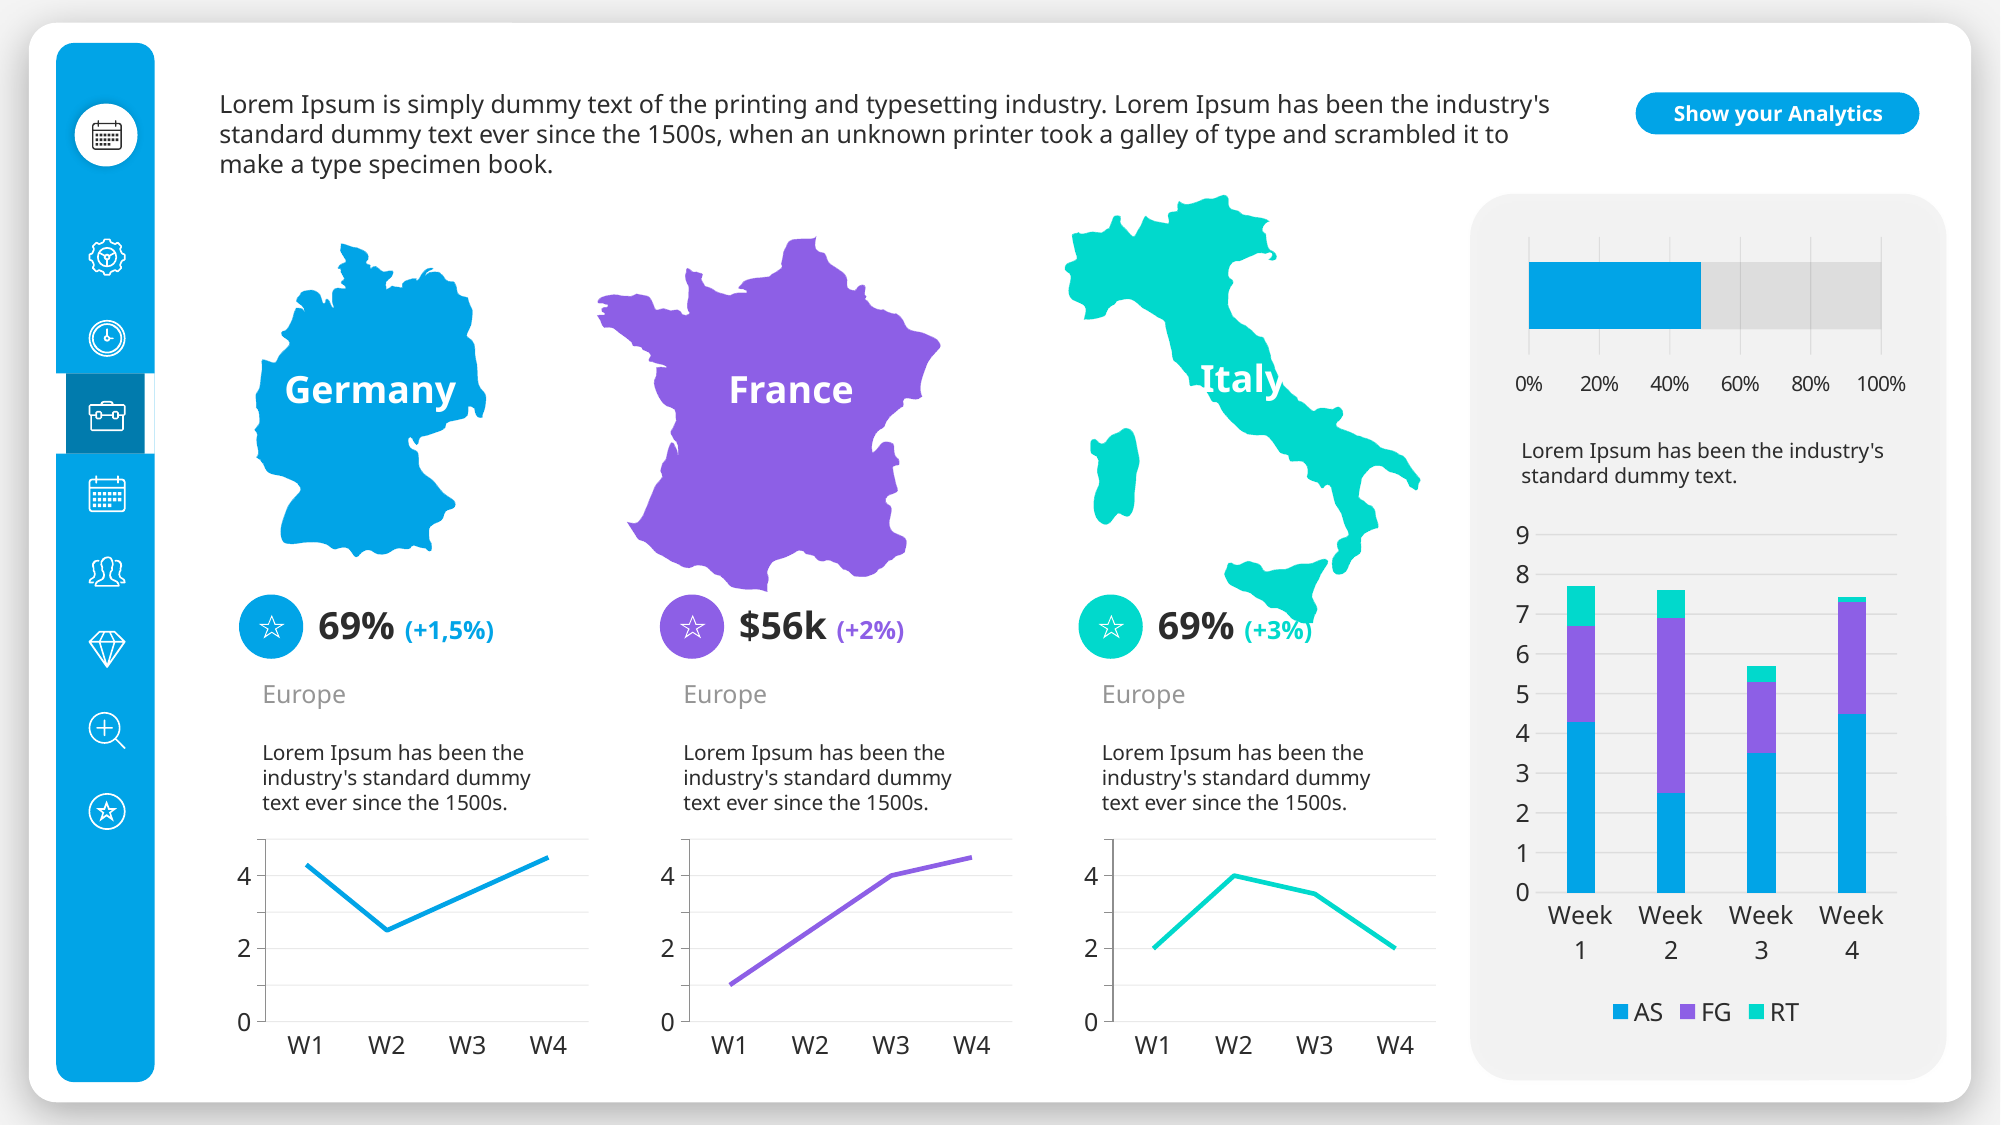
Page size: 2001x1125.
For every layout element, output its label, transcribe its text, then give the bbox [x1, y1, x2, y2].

chart [1506, 233, 1915, 401]
chart [229, 834, 597, 1067]
text_box [1100, 625, 1123, 639]
text_box Lorem Ipsum has been the industry's standard dummy text. [1506, 430, 1920, 495]
text_box [658, 593, 724, 660]
text_box [679, 614, 706, 639]
chart [1507, 506, 1906, 1035]
text_box Europe [247, 670, 583, 716]
text_box [1634, 93, 1647, 134]
text_box 69% (+3%) [1143, 595, 1422, 655]
chart [653, 834, 1020, 1067]
text_box France [612, 359, 971, 419]
text_box Lorem Ipsum is simply dummy text of the printing and typesetting industry. Lorem Ipsum has been the industry's standard dummy text ever since the 1500s, when an unknown printer took a galley of type and scrambled it to make a type specimen book. [204, 81, 1586, 186]
text_box [596, 235, 941, 359]
text_box [88, 475, 126, 513]
chart [1076, 834, 1444, 1067]
text_box [88, 556, 126, 587]
text_box Lorem Ipsum has been the industry's standard dummy text ever since the 1500s. [247, 732, 583, 822]
text_box [277, 243, 476, 359]
text_box [258, 614, 285, 639]
text_box [88, 711, 126, 749]
text_box Show your Analytics [1647, 93, 1909, 134]
text_box [626, 419, 907, 592]
text_box [73, 102, 139, 168]
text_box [1064, 193, 1421, 625]
text_box Europe [1087, 670, 1422, 716]
text_box [1909, 94, 1921, 133]
text_box Europe [668, 670, 1003, 716]
text_box [237, 593, 303, 660]
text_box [56, 373, 155, 454]
text_box [1077, 625, 1143, 660]
text_box [88, 630, 126, 668]
text_box Lorem Ipsum has been the industry's standard dummy text ever since the 1500s. [668, 732, 1003, 822]
text_box [88, 238, 126, 276]
text_box [55, 41, 156, 1084]
text_box [254, 419, 462, 558]
text_box [88, 793, 126, 830]
text_box $56k (+2%) [724, 595, 1003, 655]
text_box [1469, 192, 1948, 1082]
text_box 69% (+1,5%) [303, 595, 583, 655]
text_box [92, 120, 122, 150]
text_box Germany [191, 359, 550, 419]
text_box Lorem Ipsum has been the industry's standard dummy text ever since the 1500s. [1087, 732, 1422, 822]
text_box [88, 319, 126, 357]
